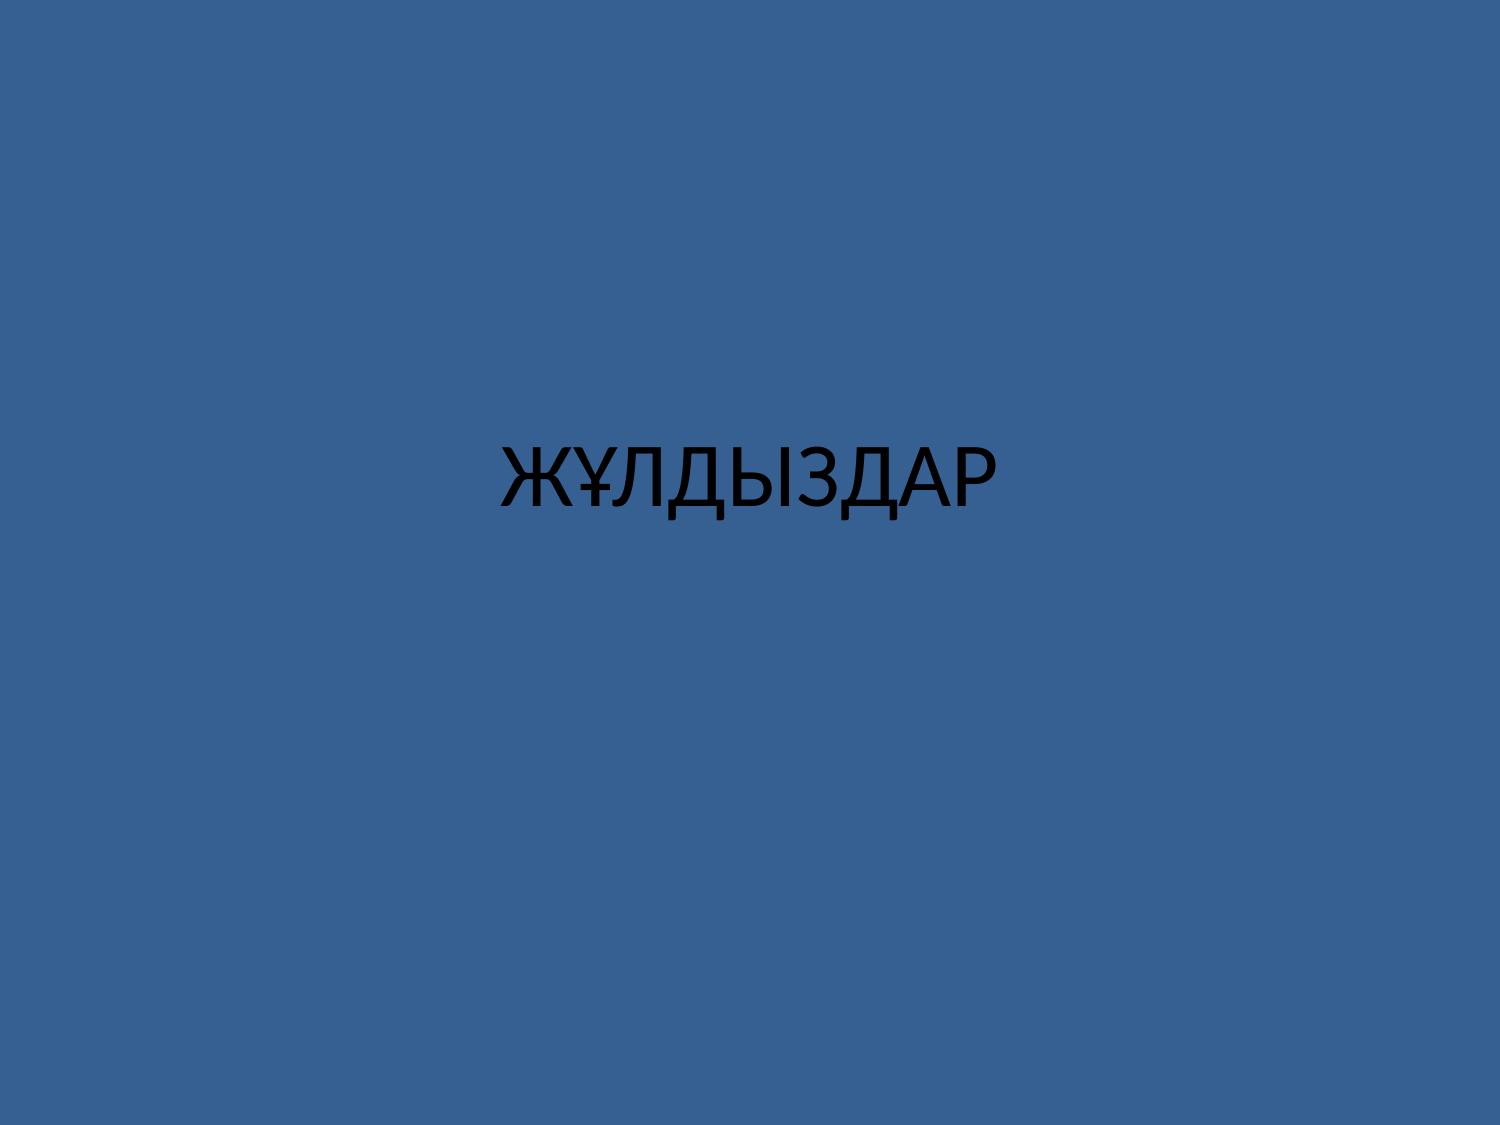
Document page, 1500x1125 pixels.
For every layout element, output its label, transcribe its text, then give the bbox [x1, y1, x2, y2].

title ЖҰЛДЫЗДАР [112, 349, 1388, 591]
